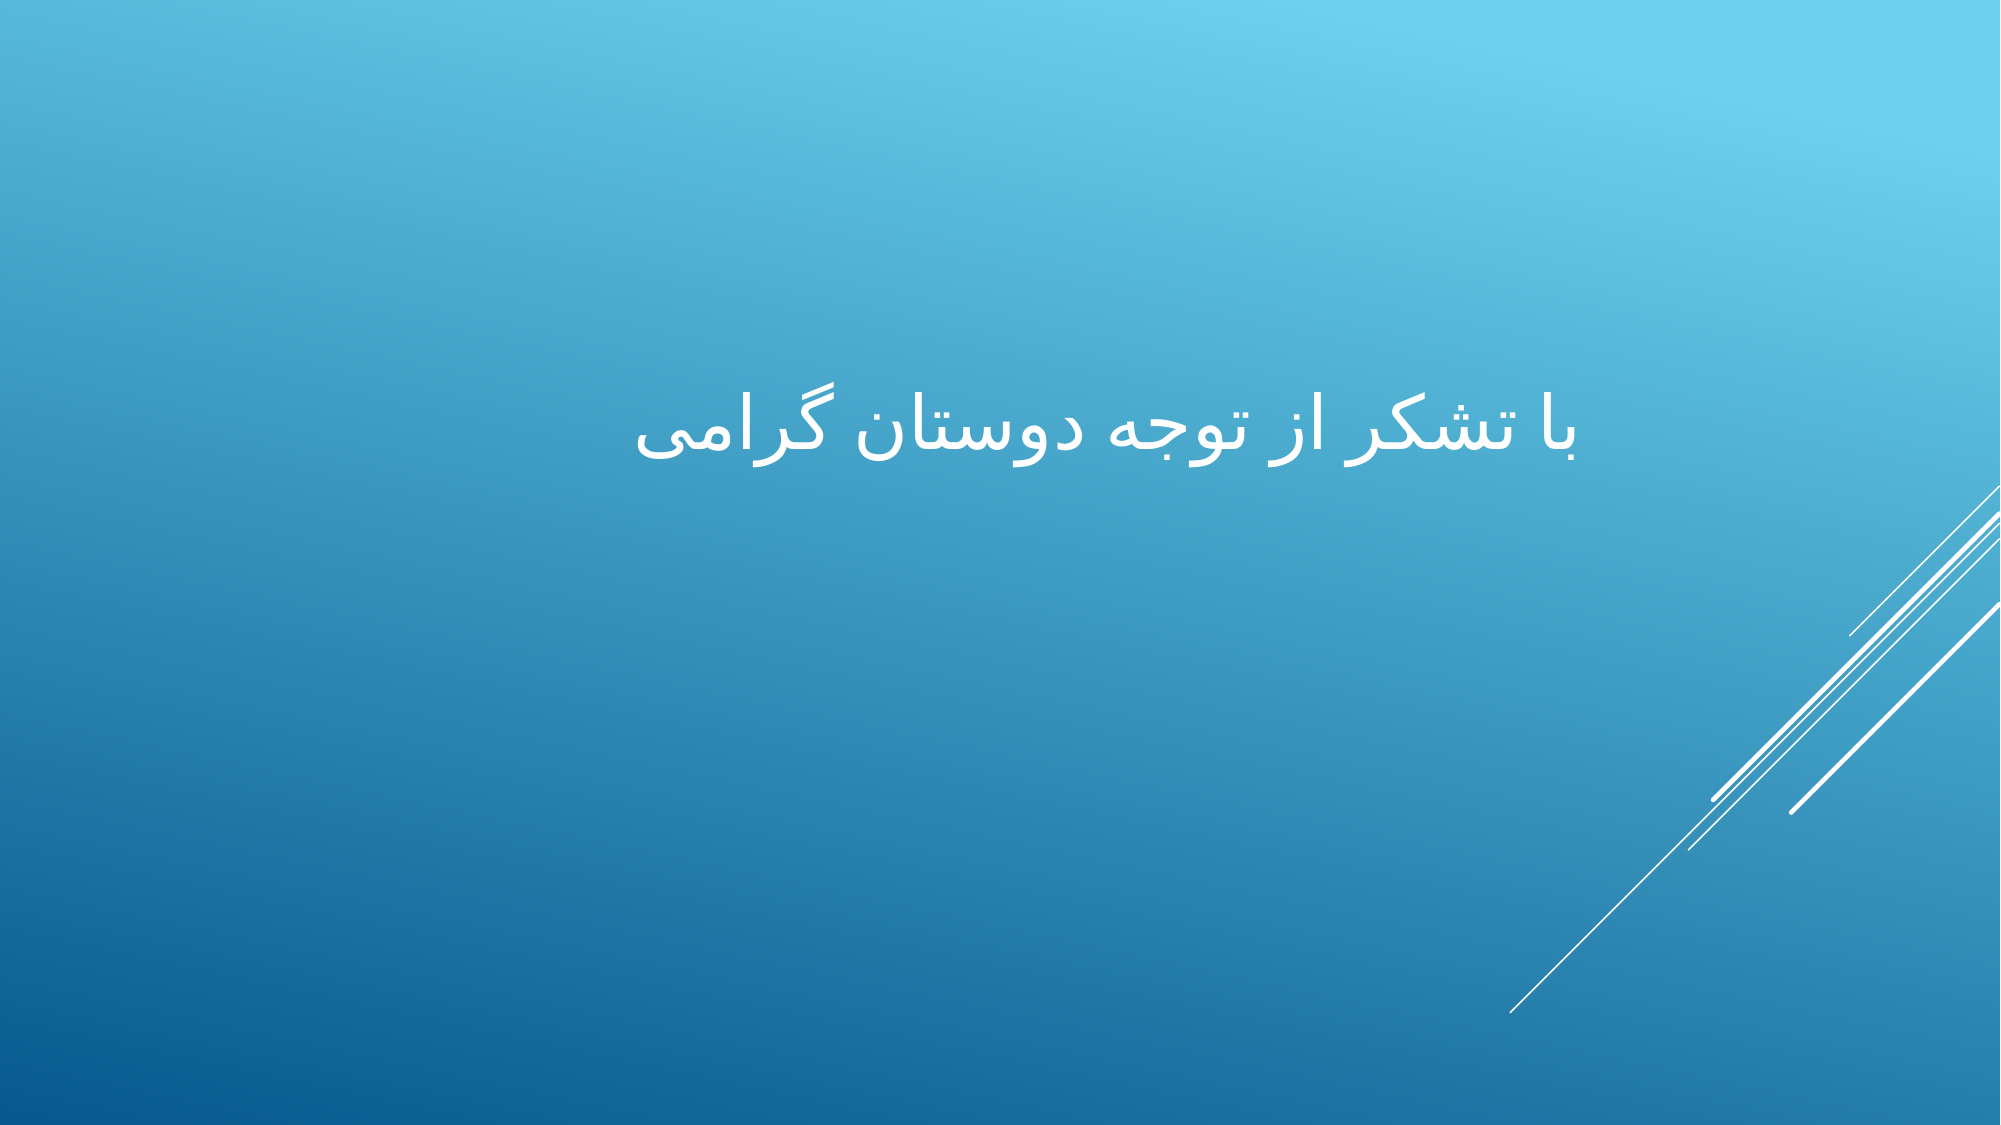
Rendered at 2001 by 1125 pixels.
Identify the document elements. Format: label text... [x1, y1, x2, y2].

title با تشکر از توجه دوستان گرامی [197, 296, 1598, 544]
